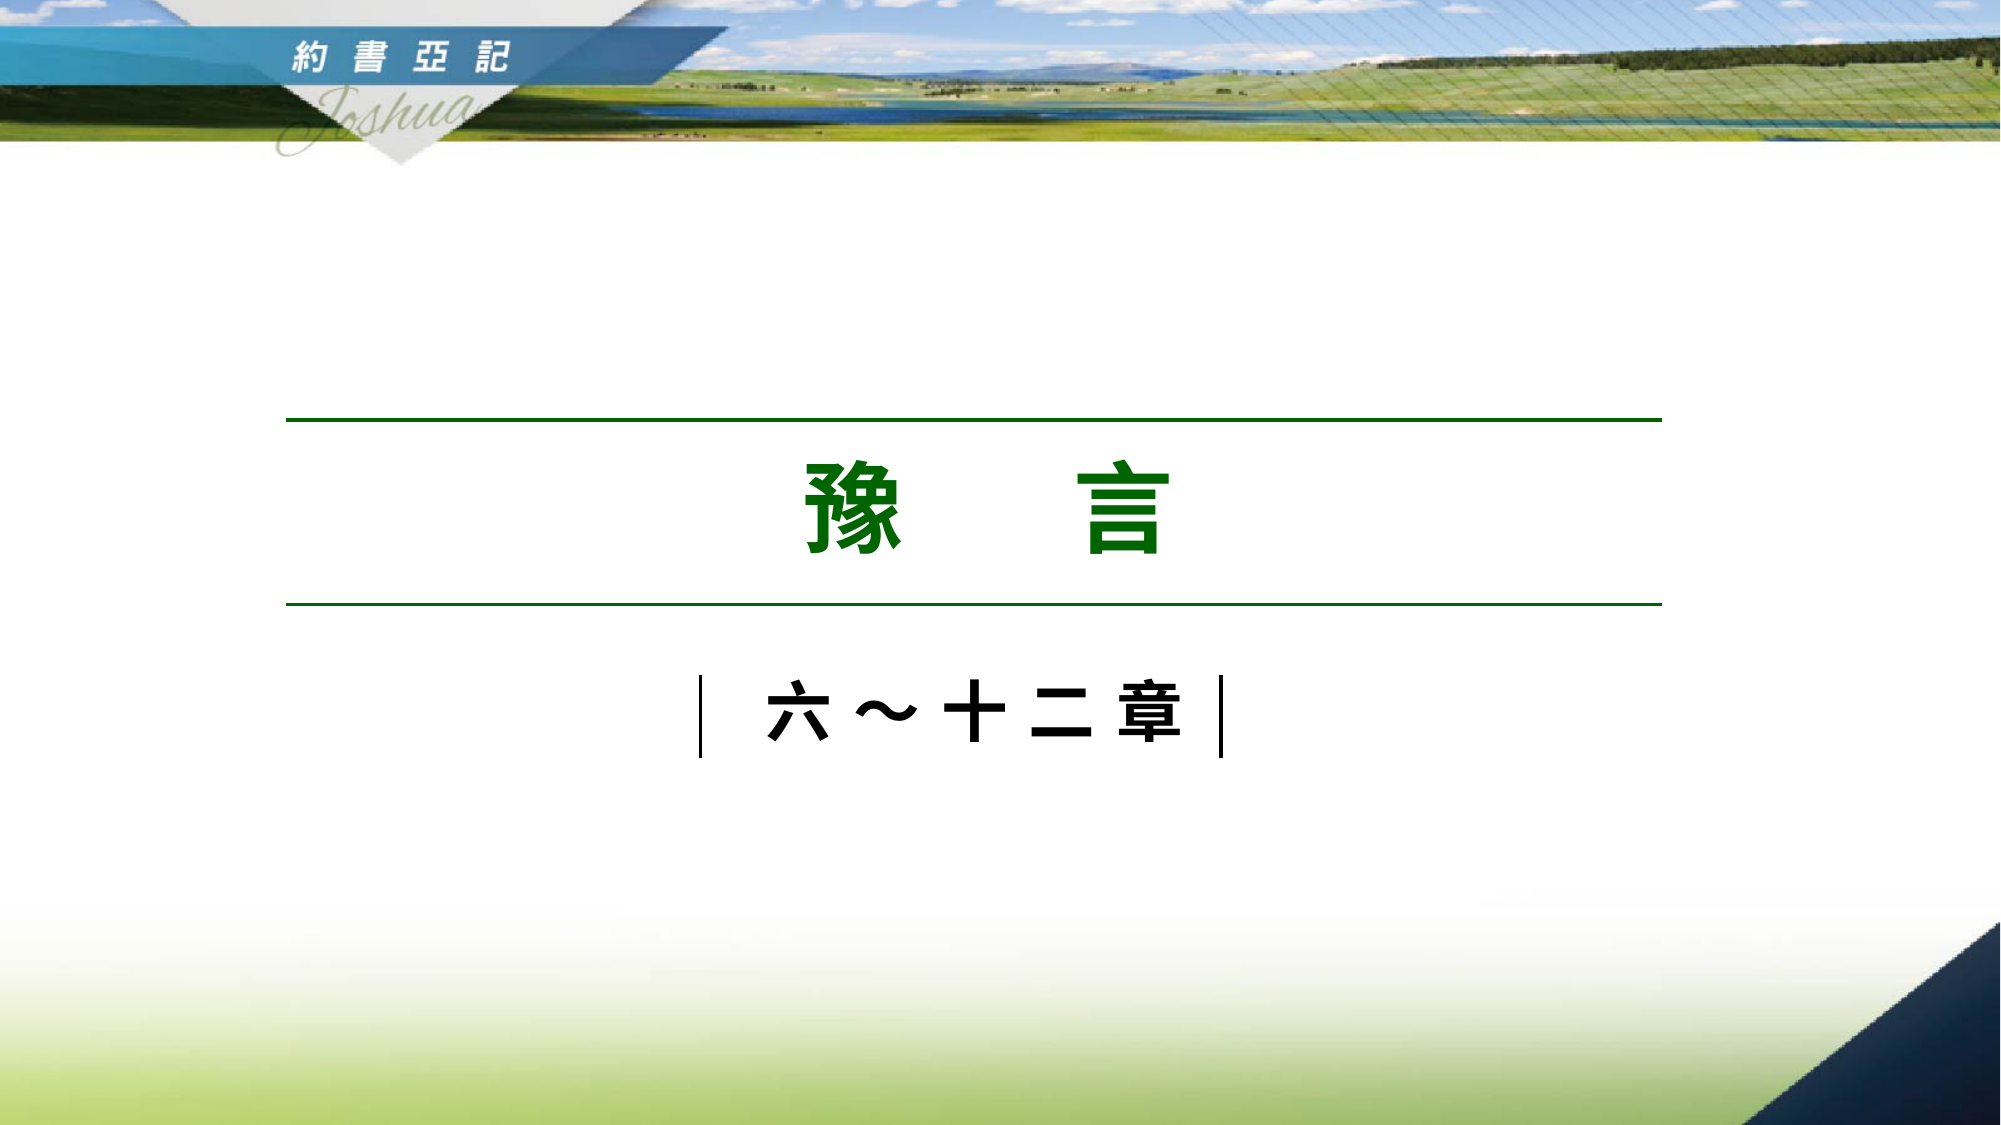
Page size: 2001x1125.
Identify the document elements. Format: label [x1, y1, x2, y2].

text_box [700, 662, 1230, 759]
text_box [286, 419, 1662, 605]
picture [0, 0, 2001, 1125]
